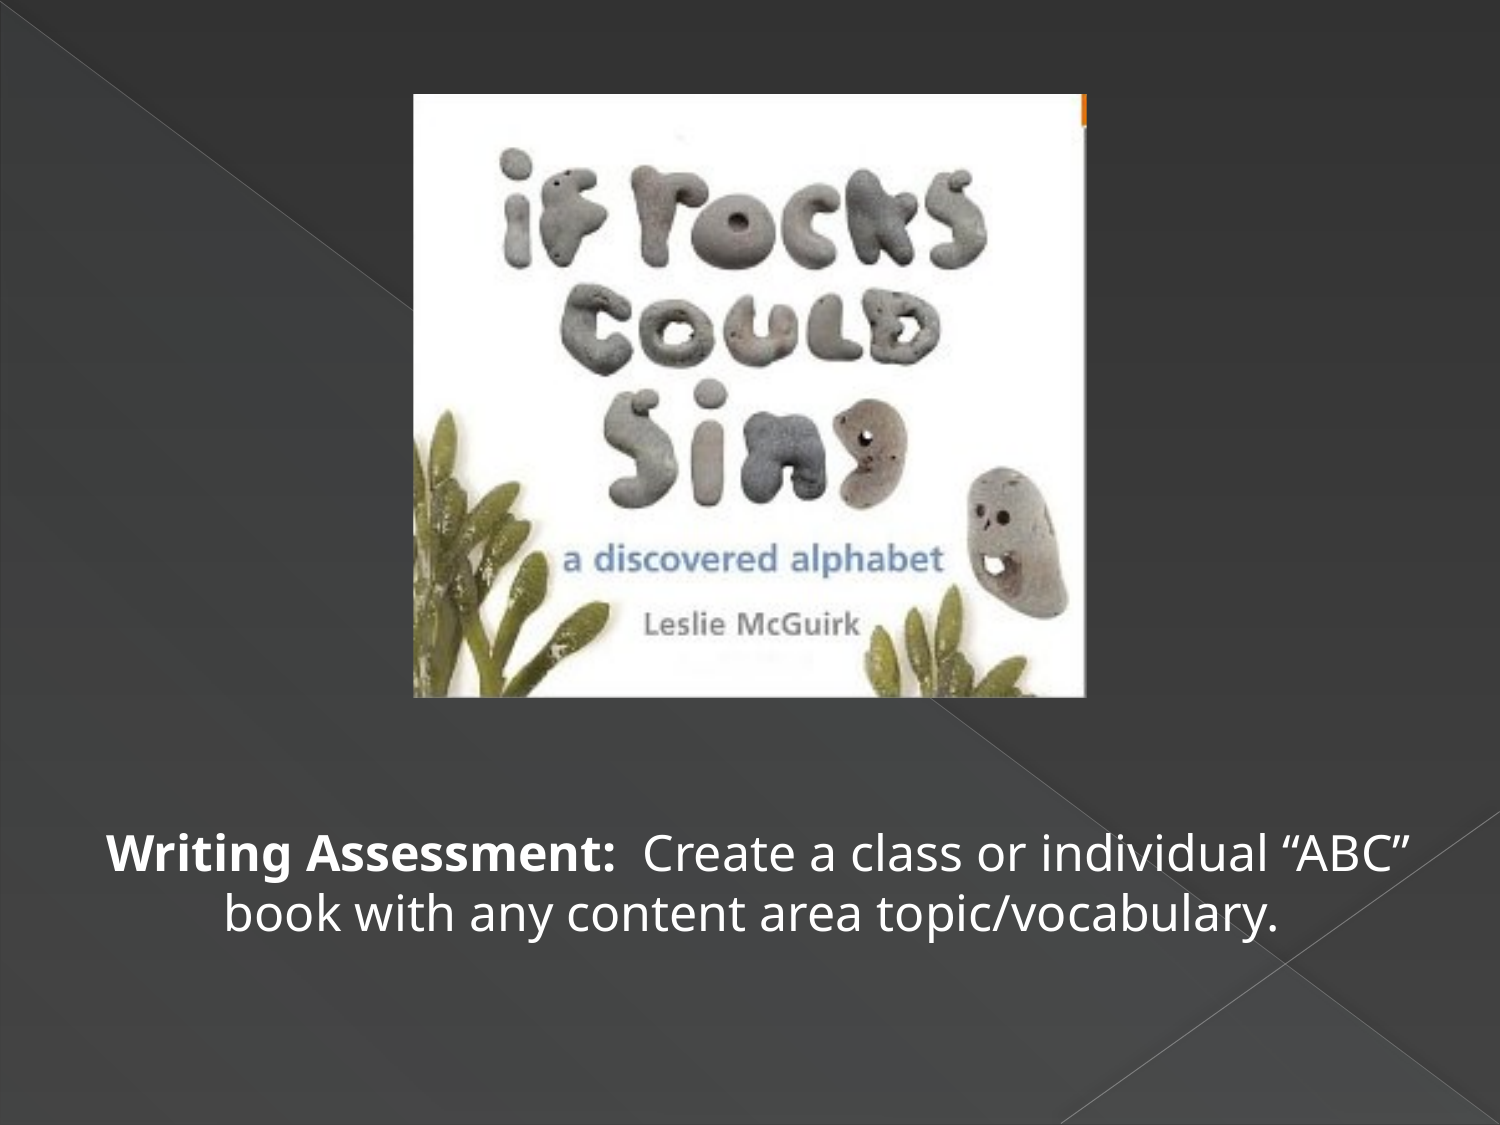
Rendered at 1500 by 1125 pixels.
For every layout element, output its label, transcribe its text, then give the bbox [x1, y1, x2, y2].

picture [412, 94, 1087, 699]
text_box Writing Assessment: Create a class or individual “ABC” book with any content area topic/vocabulary. [56, 814, 1461, 950]
